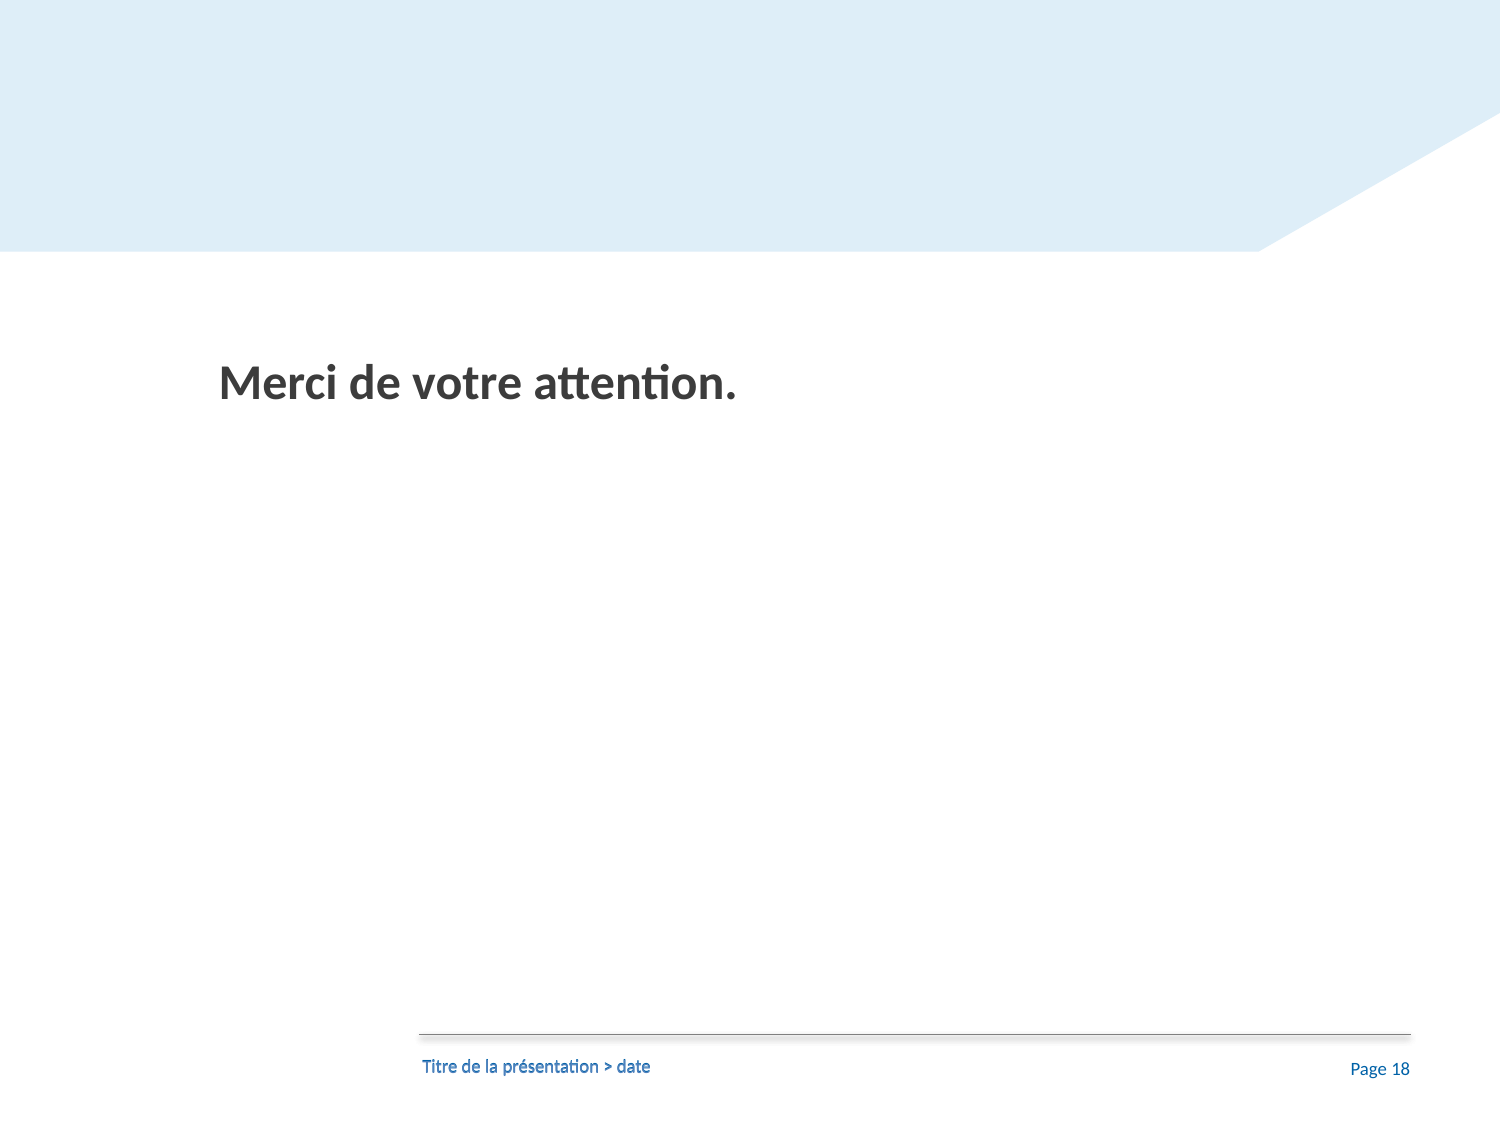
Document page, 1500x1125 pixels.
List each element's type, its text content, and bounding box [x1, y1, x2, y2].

title Merci de votre attention. [218, 338, 1164, 421]
